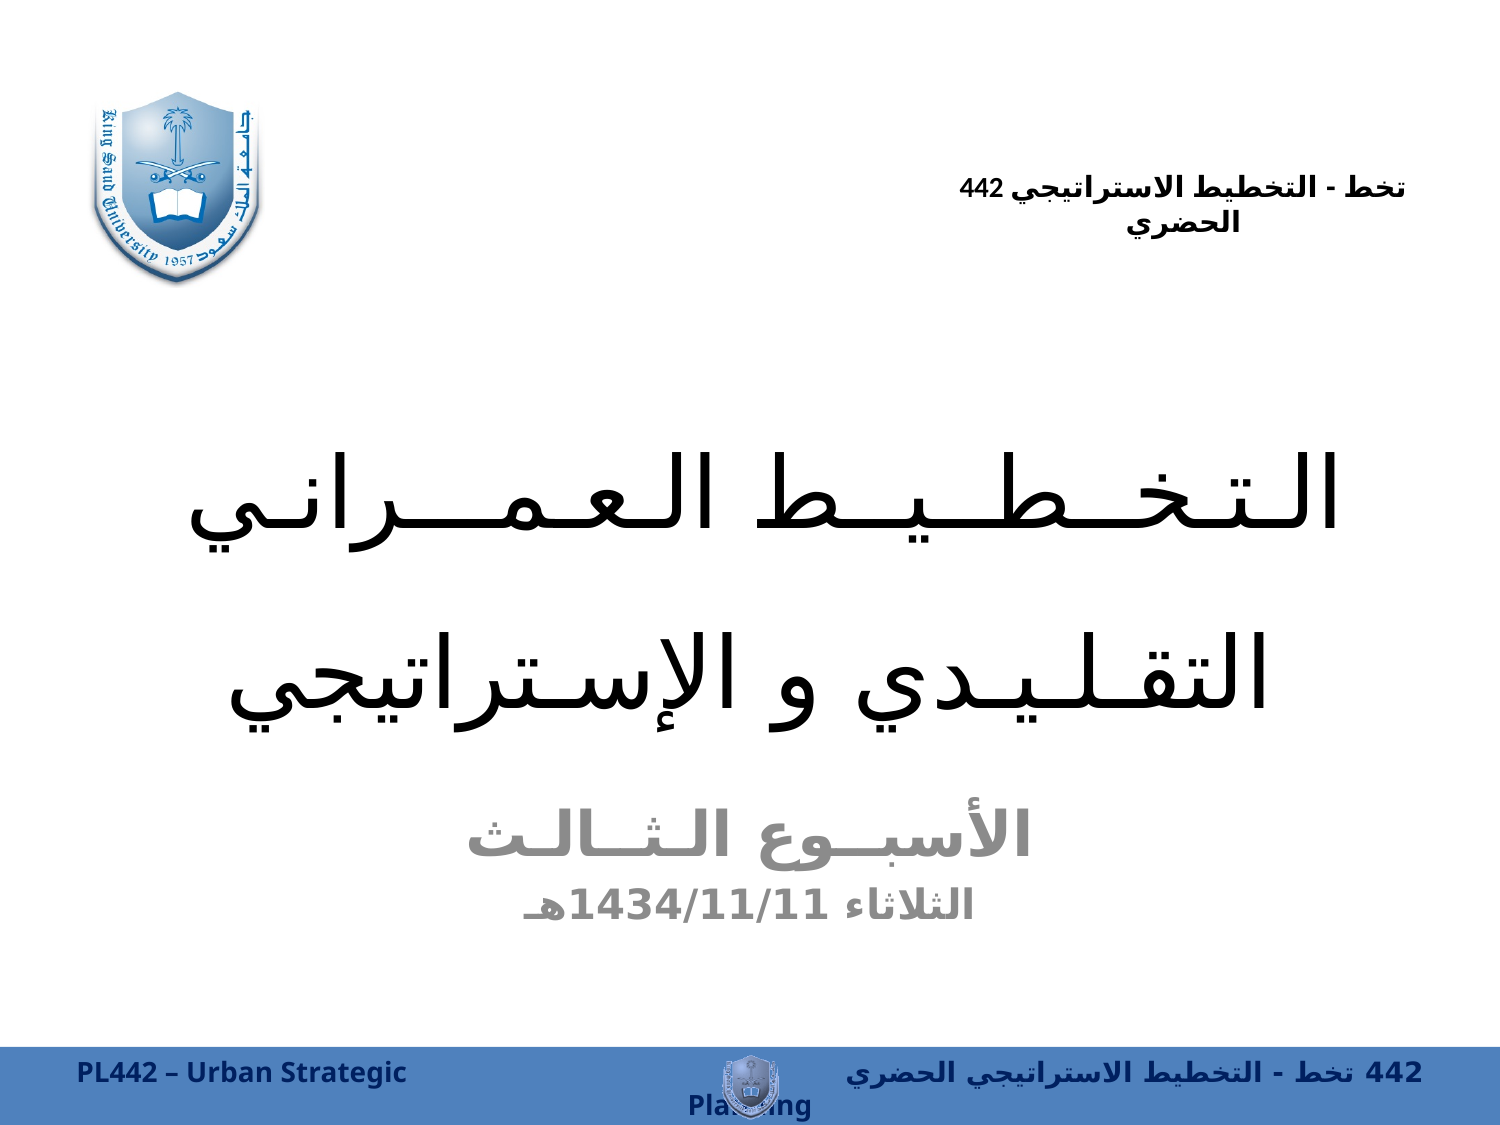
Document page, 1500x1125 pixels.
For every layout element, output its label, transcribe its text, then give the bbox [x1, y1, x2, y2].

title الـتـخــطــيــط الـعـمـــرانـي التقـلـيـدي و الإسـتراتيجي [112, 357, 1388, 740]
picture [87, 87, 266, 288]
text_box 442 تخط - التخطيط الاستراتيجي الحضري [903, 160, 1463, 247]
subtitle الأسبــوع الـثــالـث الثلاثاء 1434/11/11هـ [225, 786, 1275, 976]
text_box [0, 1046, 1500, 1125]
